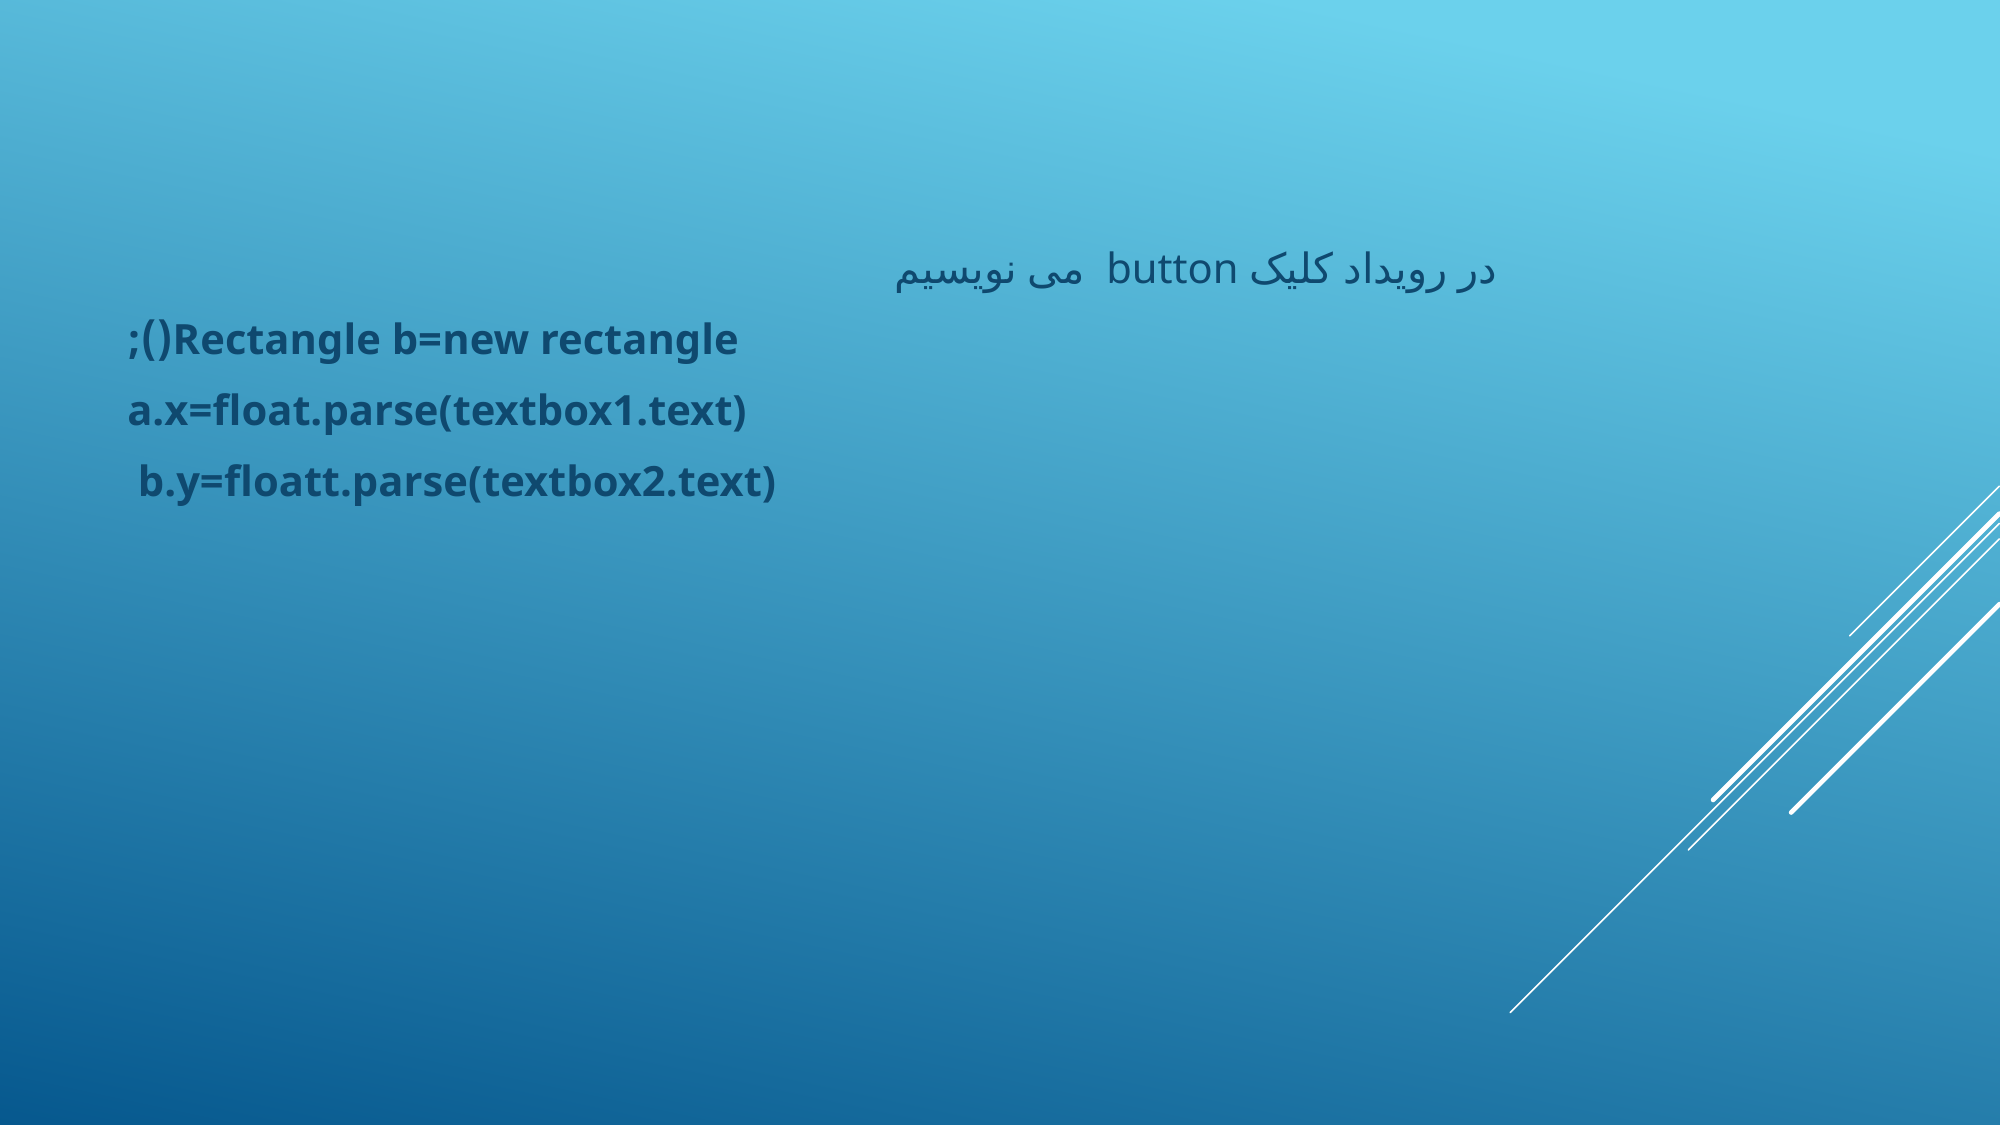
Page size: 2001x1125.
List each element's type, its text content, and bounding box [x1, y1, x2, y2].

list در رویداد کلیک button می نویسیم Rectangle b=new rectangle(); a.x=float.parse(textbox1.text) b.y=floatt.parse(textbox2.text) [112, 112, 1513, 706]
